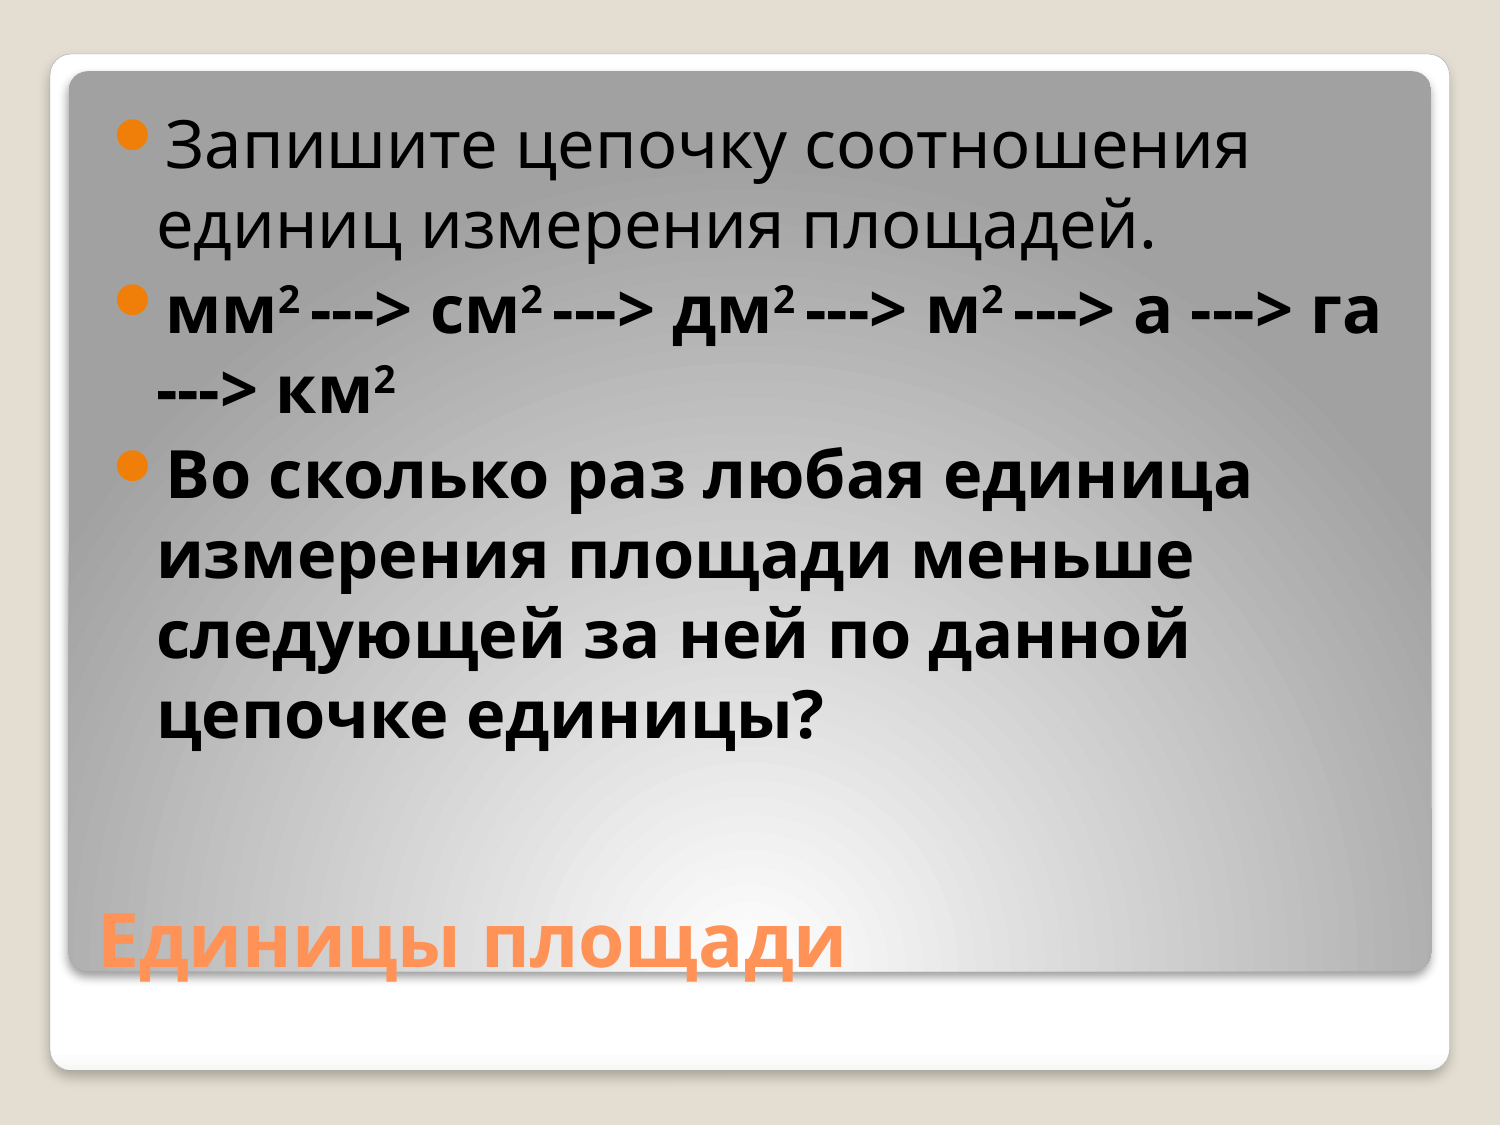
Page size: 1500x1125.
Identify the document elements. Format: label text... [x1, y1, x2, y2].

list Запишите цепочку соотношения единиц измерения площадей. мм2 ---> см2 ---> дм2 ---> м2 ---> а ---> га ---> км2 Во сколько раз любая единица измерения площади меньше следующей за ней по данной цепочке единицы? [82, 86, 1425, 774]
title Единицы площади [82, 817, 1425, 990]
